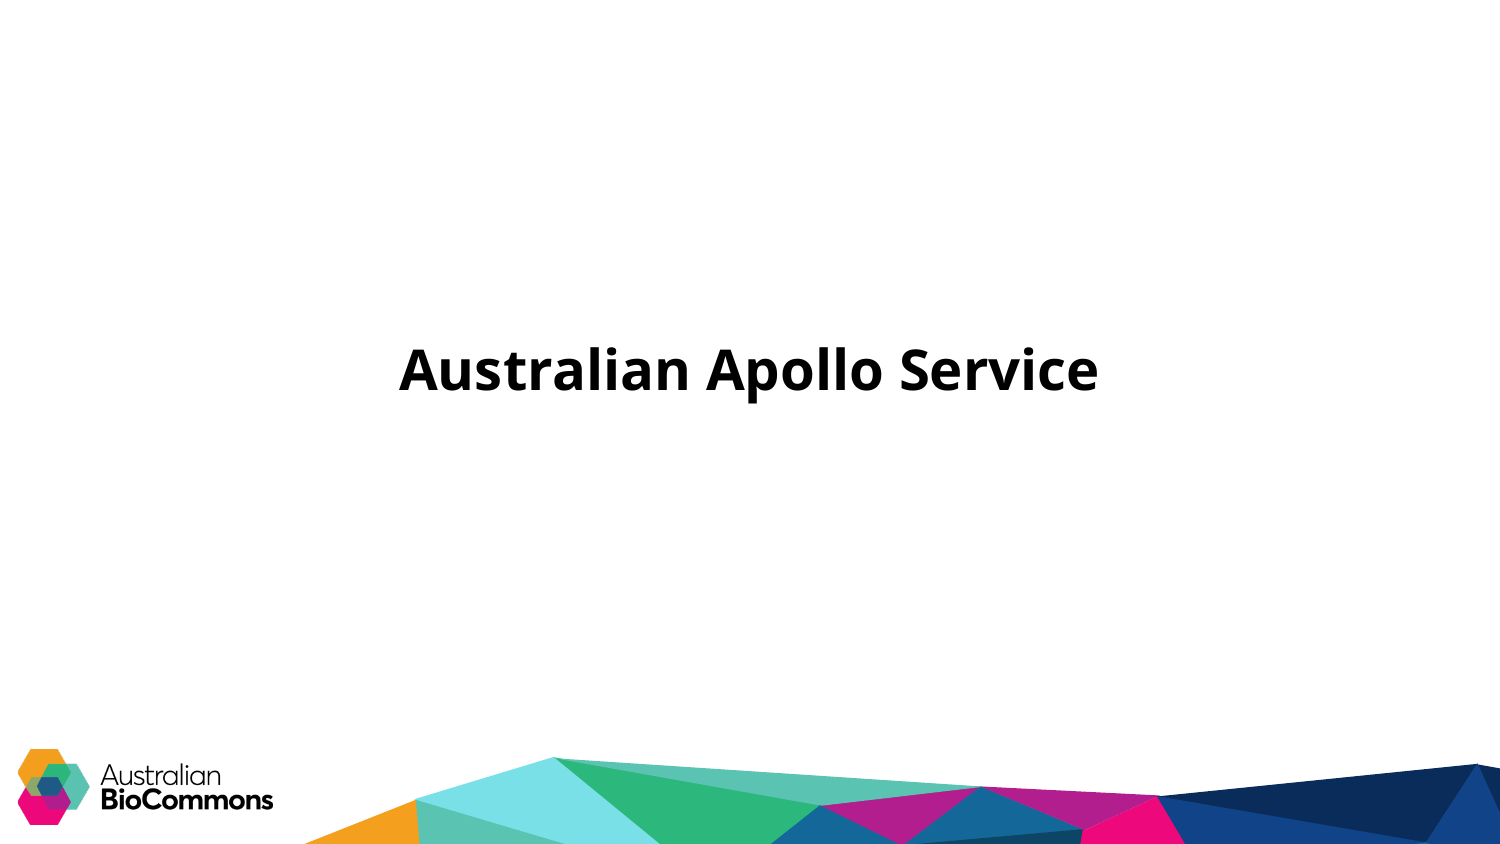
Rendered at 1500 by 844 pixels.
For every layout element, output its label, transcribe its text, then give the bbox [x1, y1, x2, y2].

picture [17, 749, 273, 825]
text_box Australian Apollo Service [0, 285, 1500, 518]
